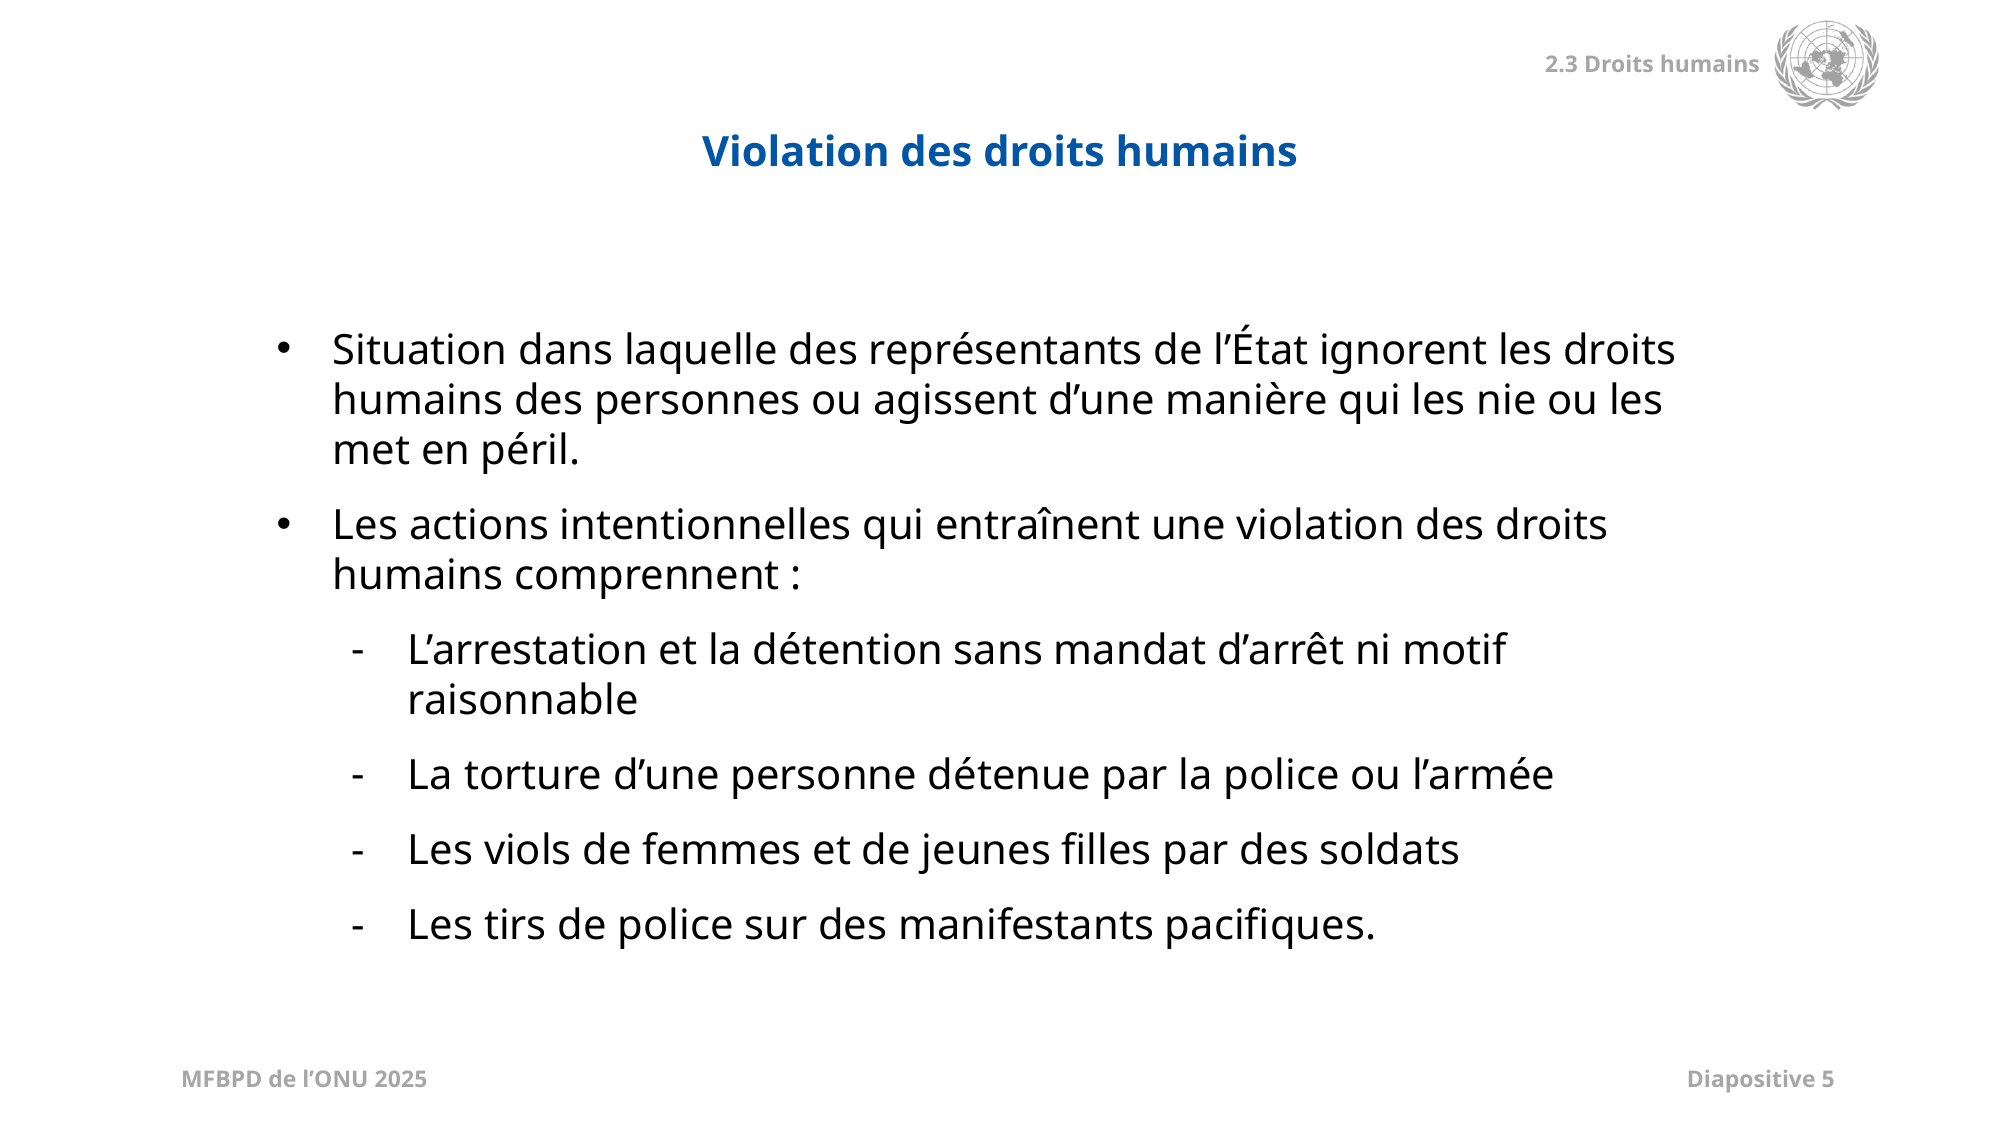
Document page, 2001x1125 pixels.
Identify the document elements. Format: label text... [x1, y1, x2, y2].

text_box Situation dans laquelle des représentants de l’État ignorent les droits humains des personnes ou agissent d’une manière qui les nie ou les met en péril. Les actions intentionnelles qui entraînent une violation des droits humains comprennent : L’arrestation et la détention sans mandat d’arrêt ni motif raisonnable La torture d’une personne détenue par la police ou l’armée Les viols de femmes et de jeunes filles par des soldats Les tirs de police sur des manifestants pacifiques. [261, 315, 1739, 956]
text_box Violation des droits humains [204, 117, 1796, 183]
